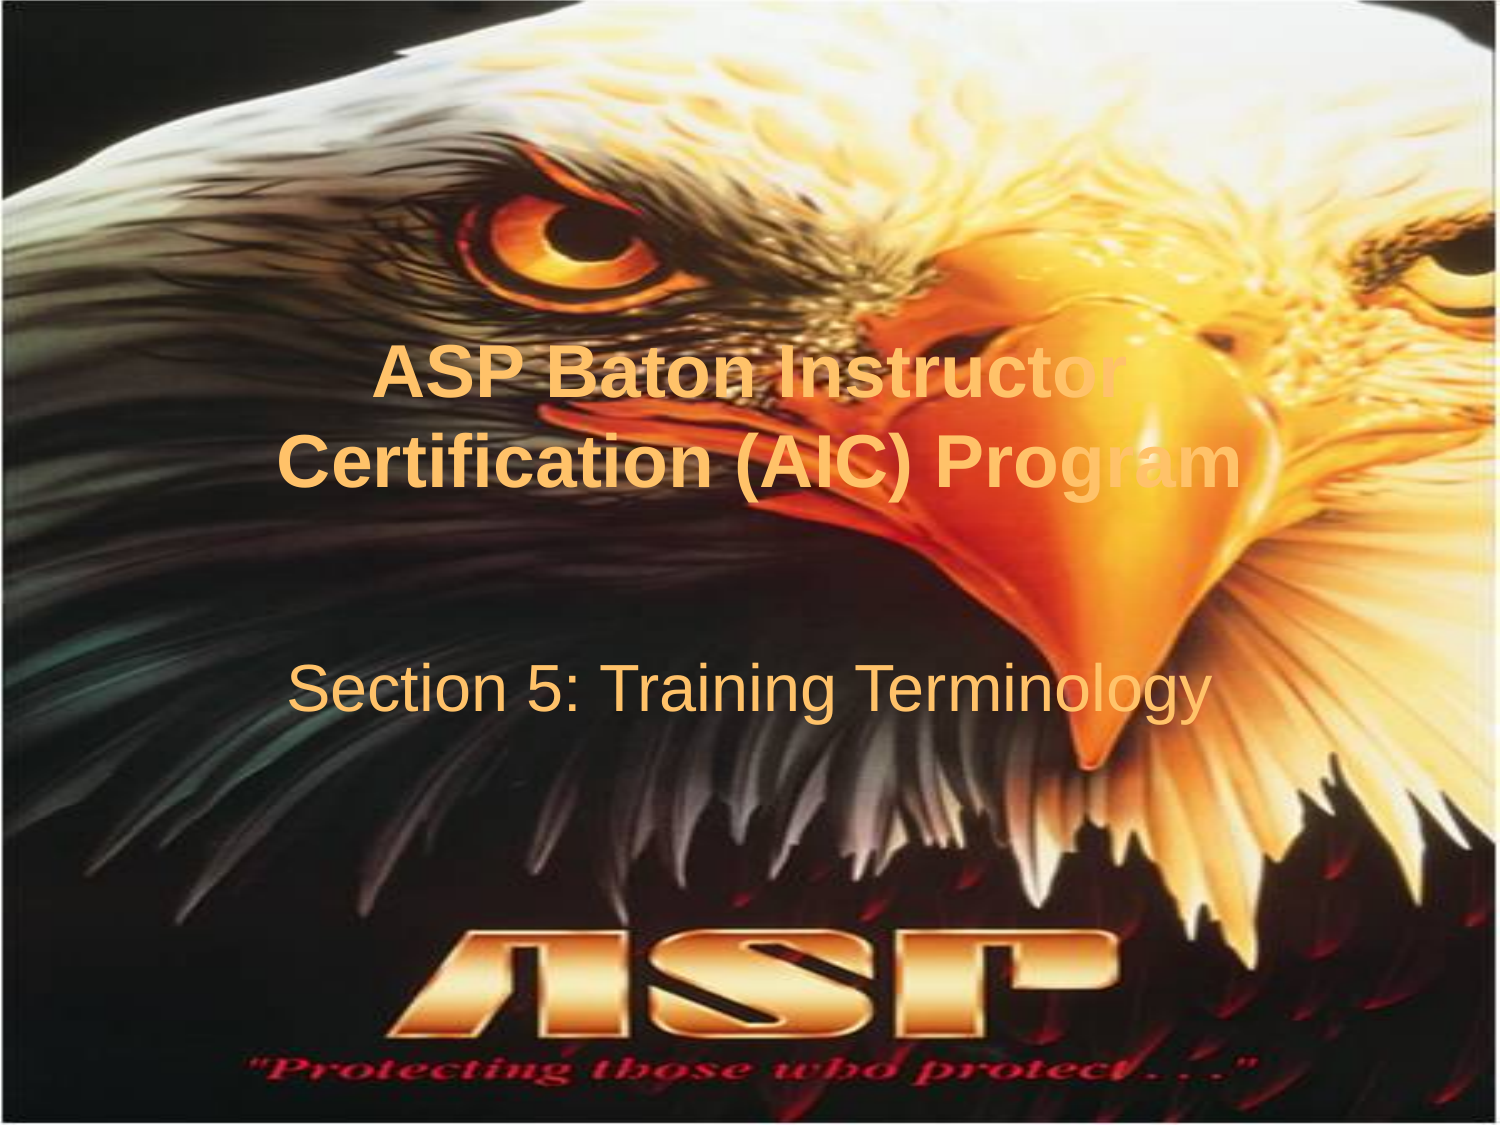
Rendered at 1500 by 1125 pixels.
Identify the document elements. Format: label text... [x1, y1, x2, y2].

title ASP Baton Instructor Certification (AIC) Program [24, 262, 1475, 563]
subtitle Section 5: Training Terminology [225, 637, 1275, 925]
picture [0, 0, 1500, 1125]
